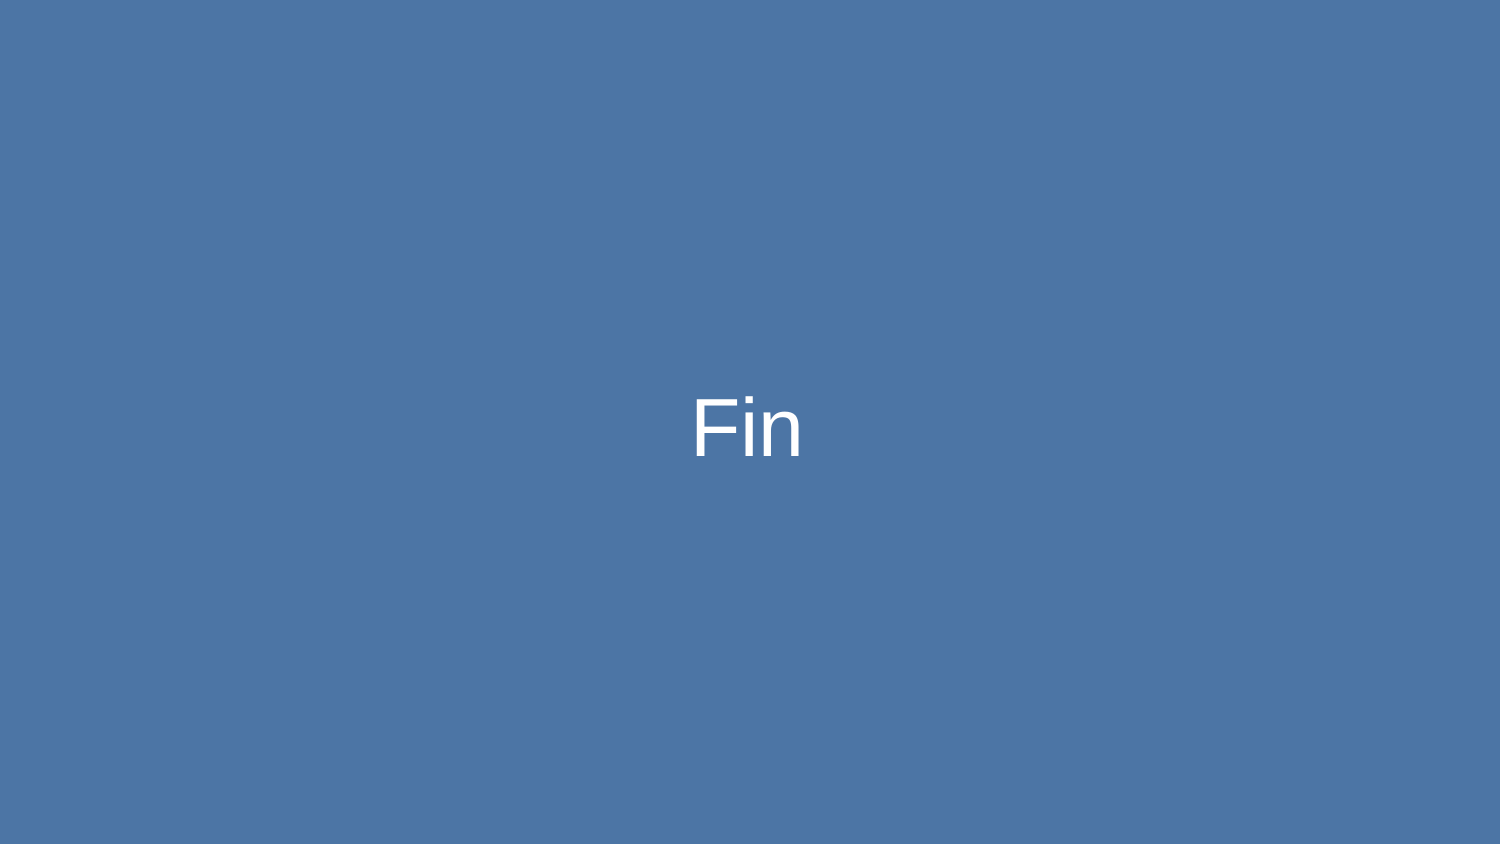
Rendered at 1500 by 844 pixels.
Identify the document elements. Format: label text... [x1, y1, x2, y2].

title Fin [165, 341, 1330, 505]
